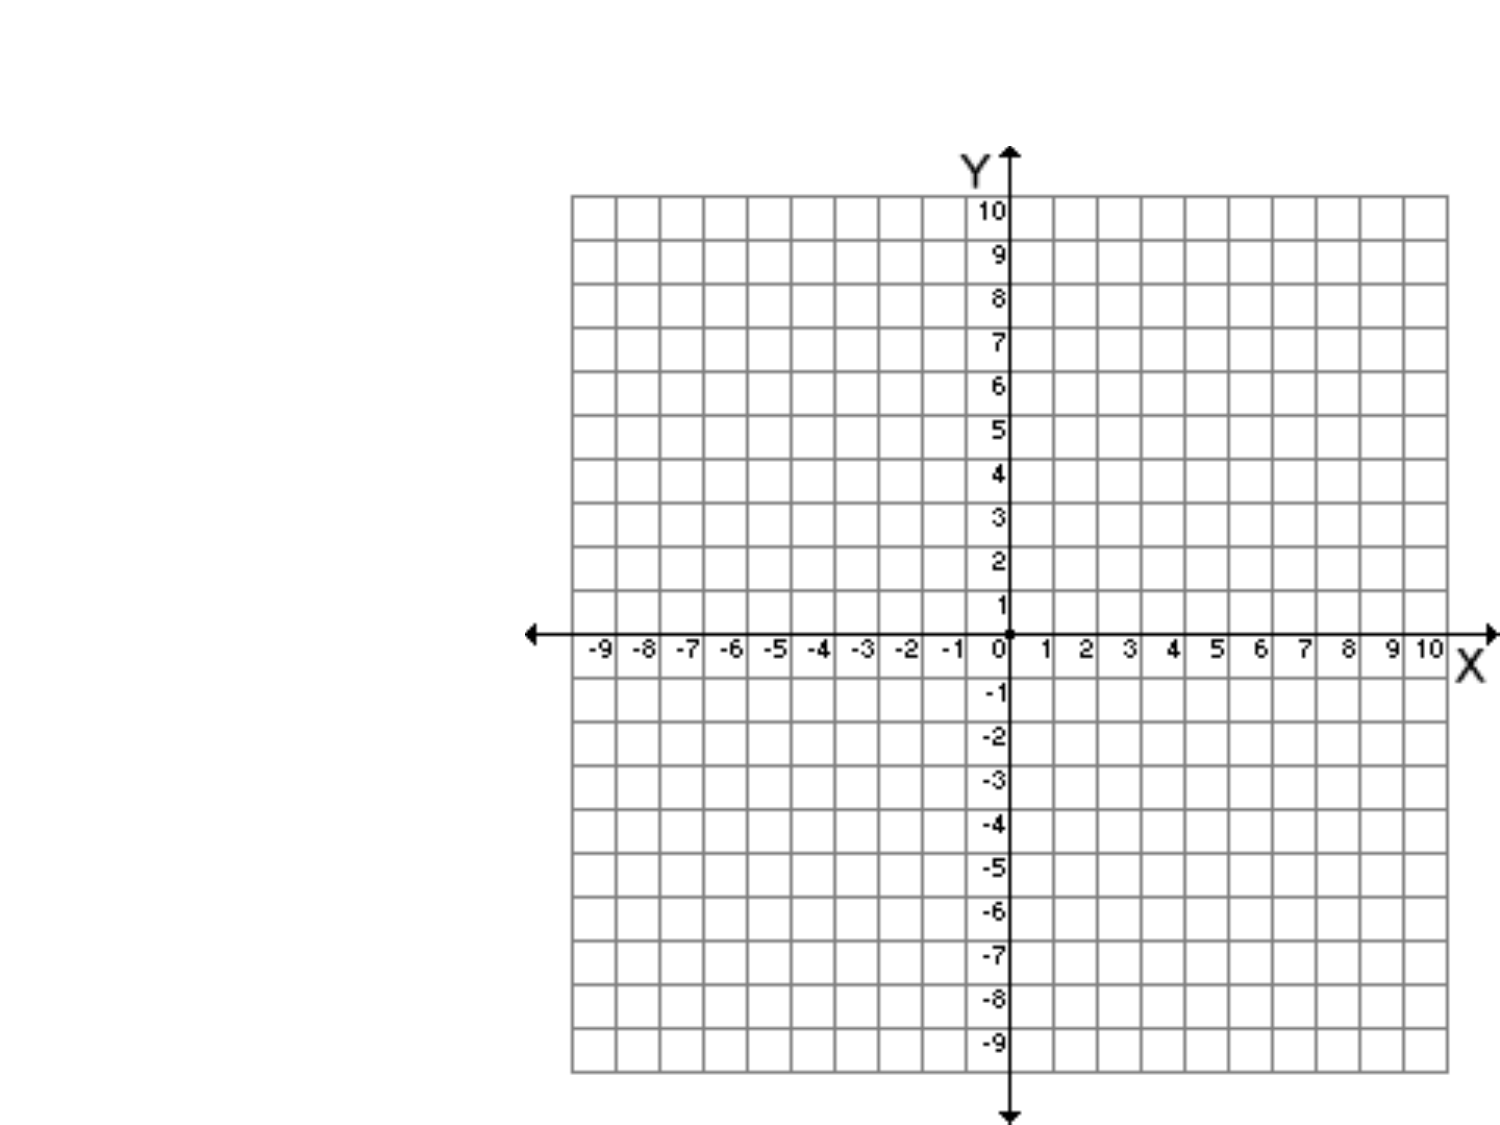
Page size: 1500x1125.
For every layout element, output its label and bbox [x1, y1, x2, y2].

picture [524, 146, 1500, 1125]
